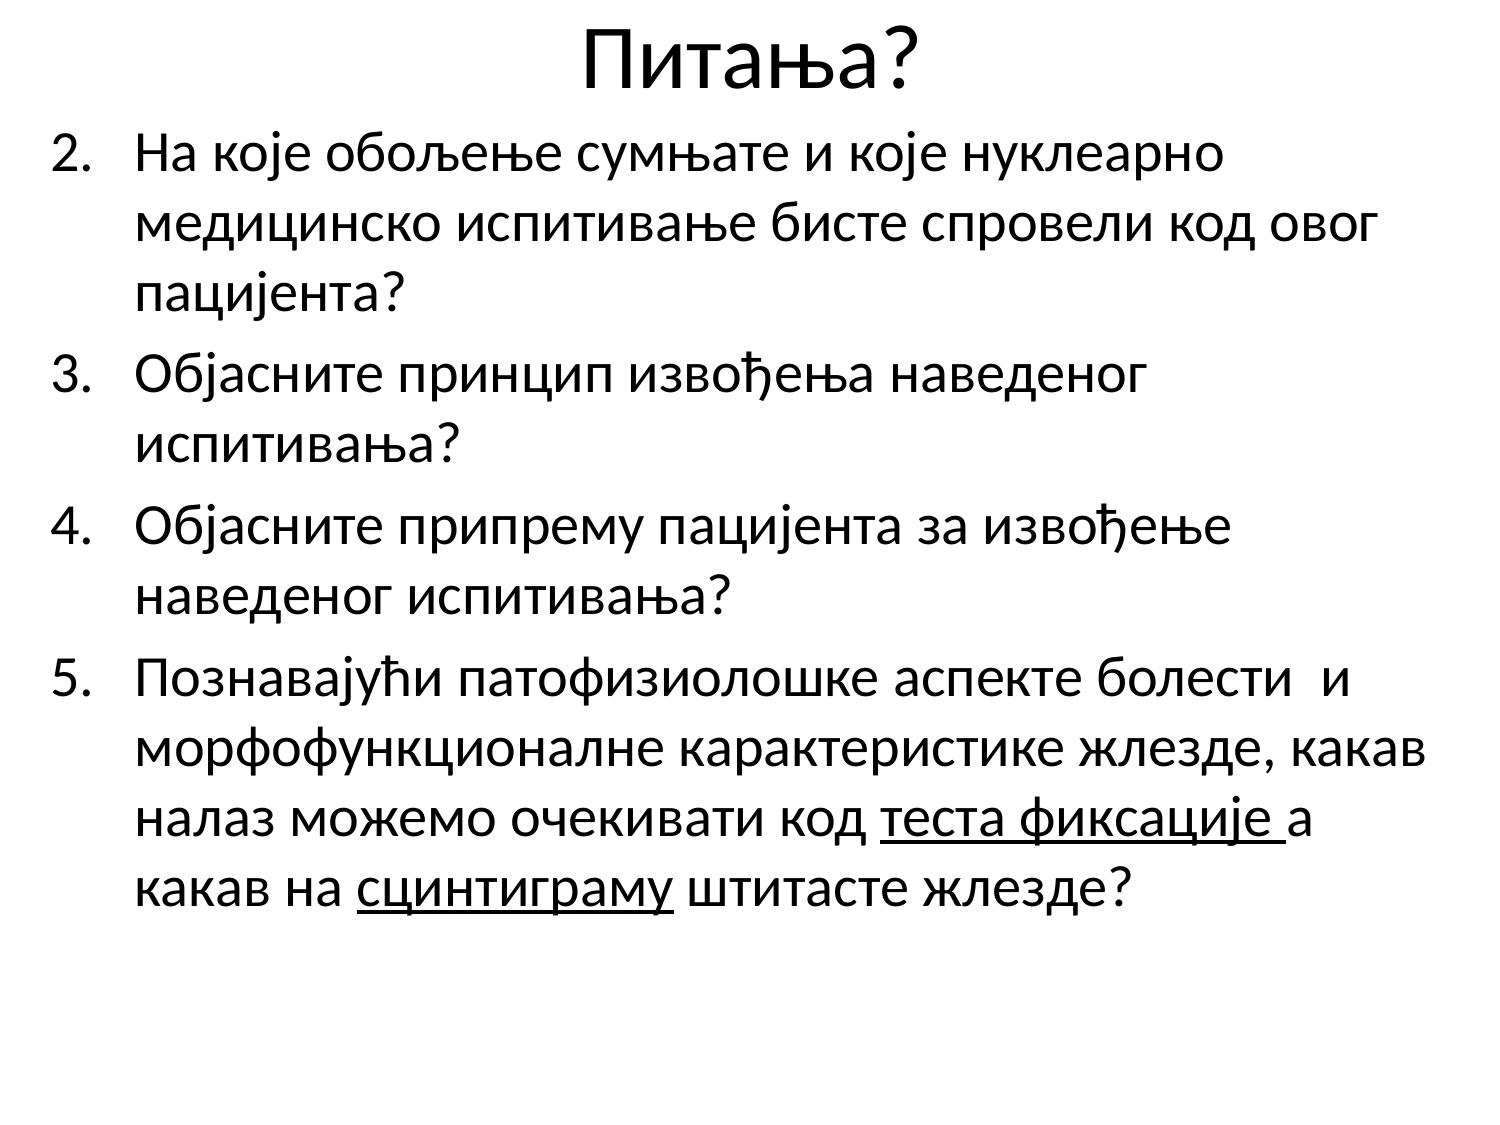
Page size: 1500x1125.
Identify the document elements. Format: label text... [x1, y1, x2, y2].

text_box Питања? [76, 0, 1427, 104]
list На које обољење сумњате и које нуклеарно медицинско испитивање бисте спровели код овог пацијента? Објасните принцип извођења наведеног испитивања? Објасните припрему пацијента за извођење наведеног испитивања? Познавајући патофизиолошке аспекте болести и морфофункционалне карактеристике жлезде, какав налаз можемо очекивати код теста фиксације а какав на сцинтиграму штитасте жлезде? [34, 105, 1471, 1082]
